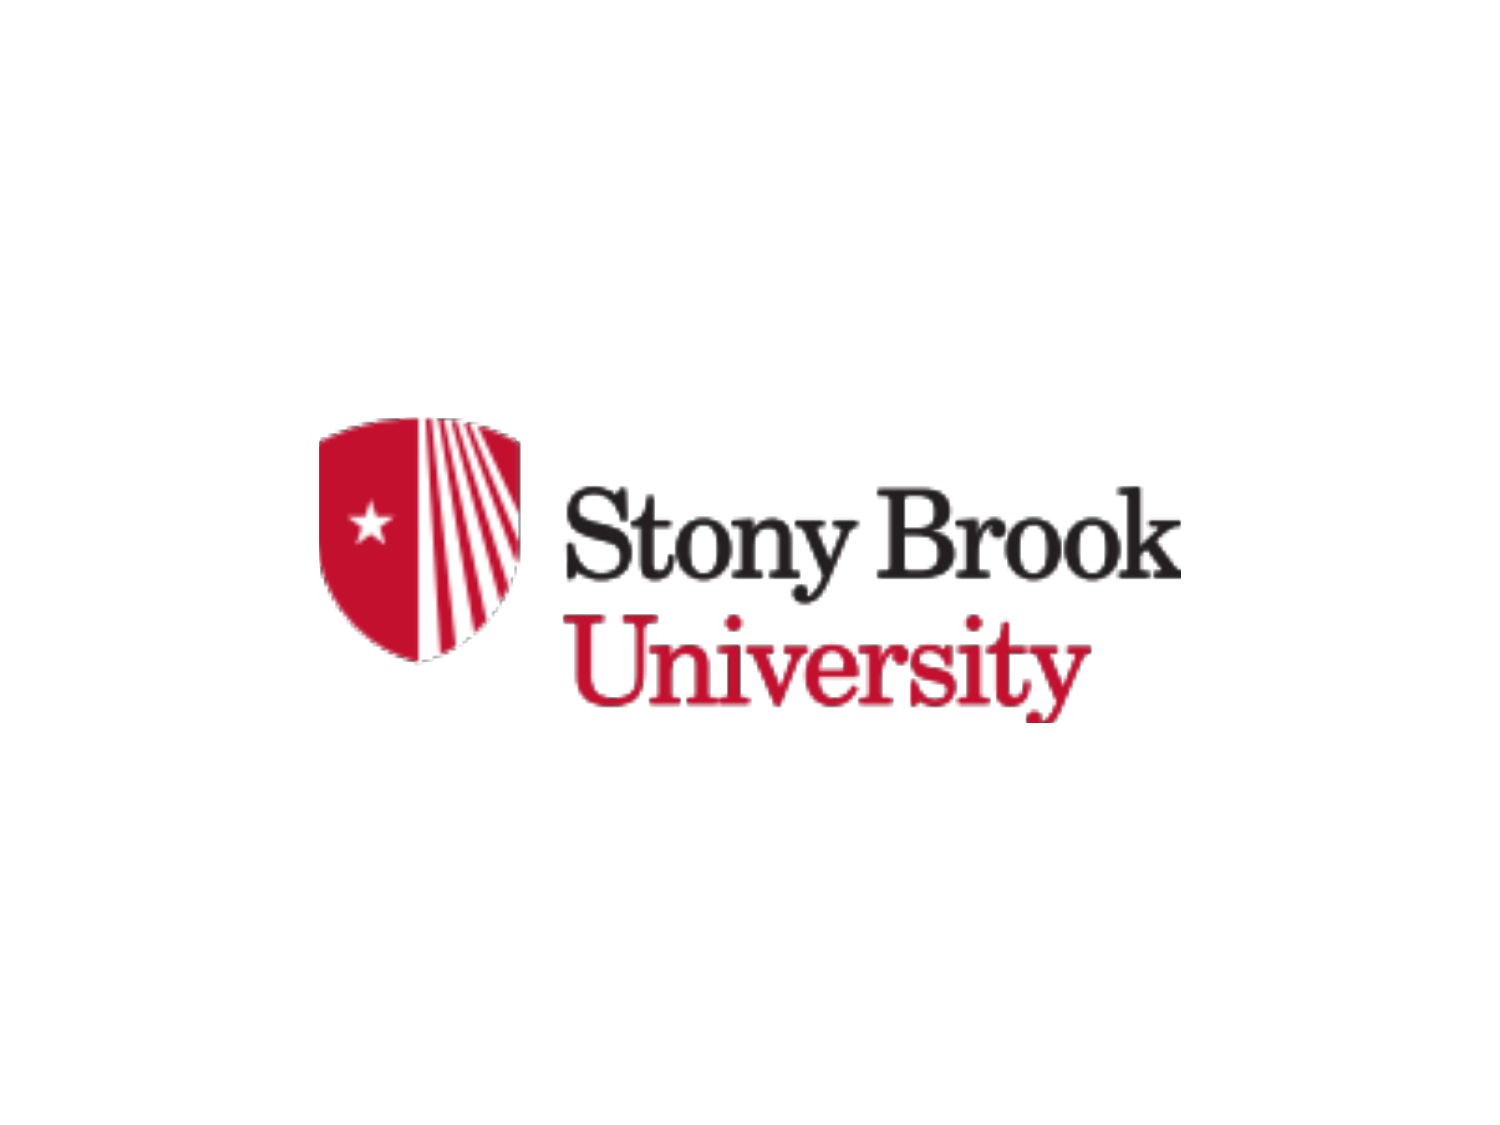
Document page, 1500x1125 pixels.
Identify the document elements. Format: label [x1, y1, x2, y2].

picture [318, 416, 1182, 723]
